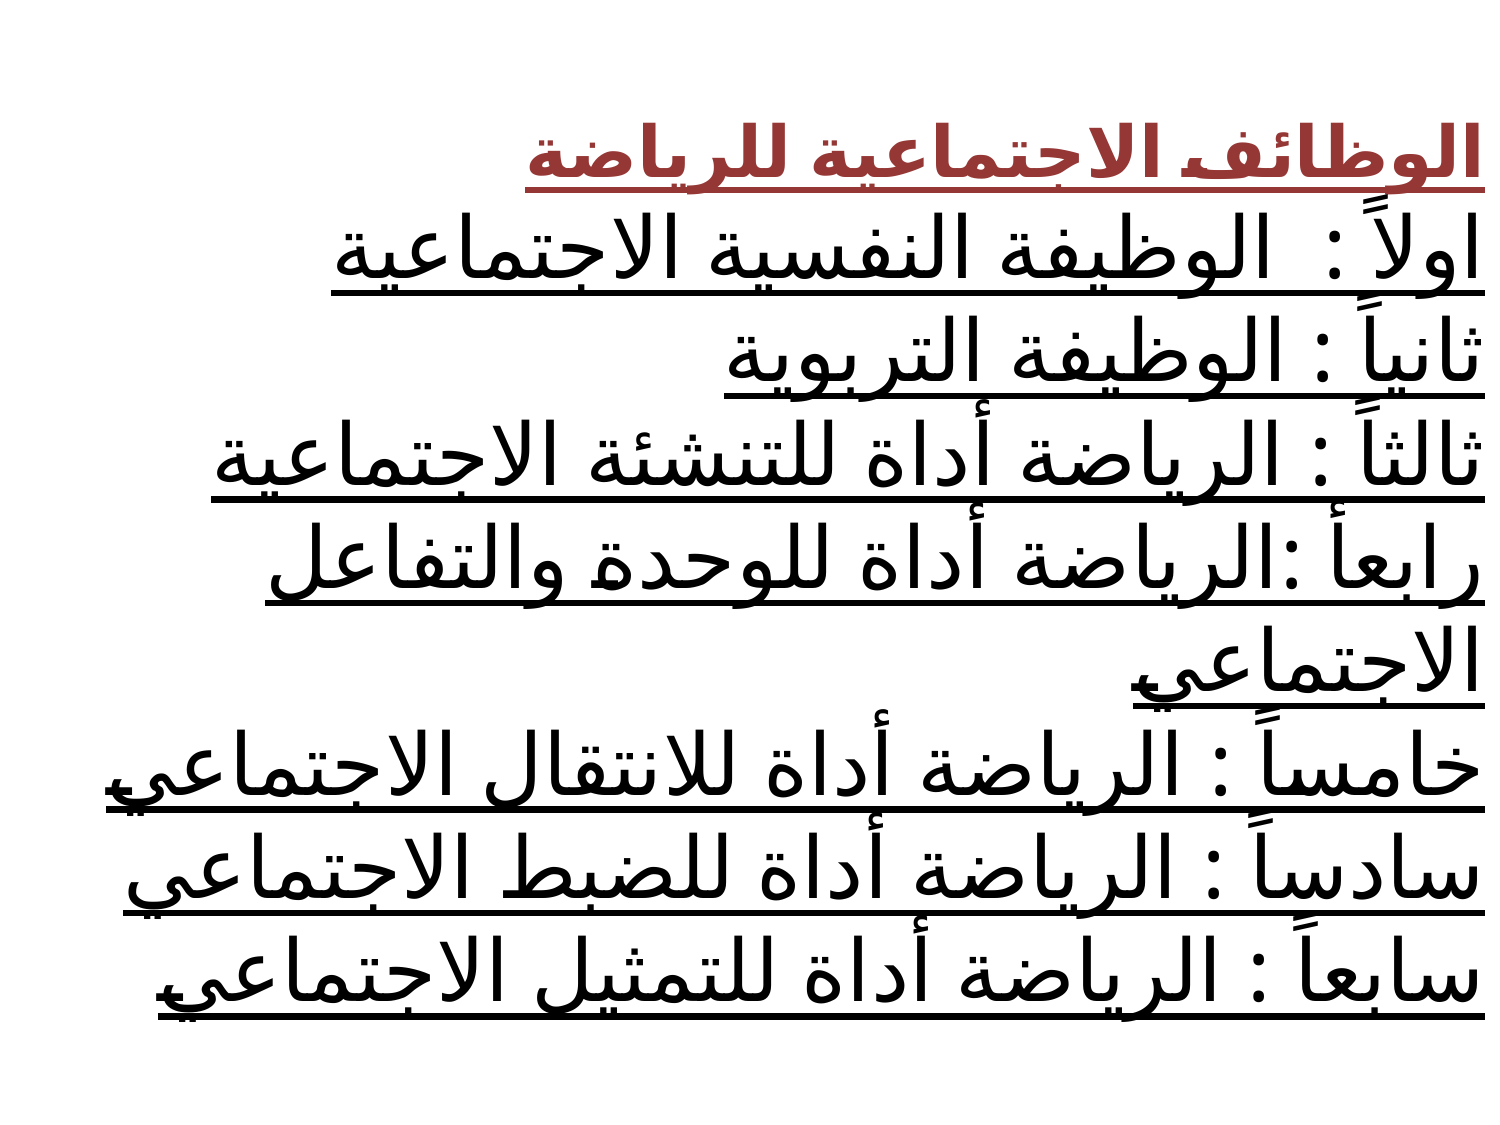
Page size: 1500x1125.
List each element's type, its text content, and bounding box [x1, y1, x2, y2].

title الوظائف الاجتماعية للرياضة اولاً : الوظيفة النفسية الاجتماعية ثانياً : الوظيفة التربوية ثالثاً : الرياضة أداة للتنشئة الاجتماعية رابعأ :الرياضة أداة للوحدة والتفاعل الاجتماعي خامساً : الرياضة أداة للانتقال الاجتماعي سادساً : الرياضة أداة للضبط الاجتماعي سابعاً : الرياضة أداة للتمثيل الاجتماعي [0, 0, 1500, 1125]
